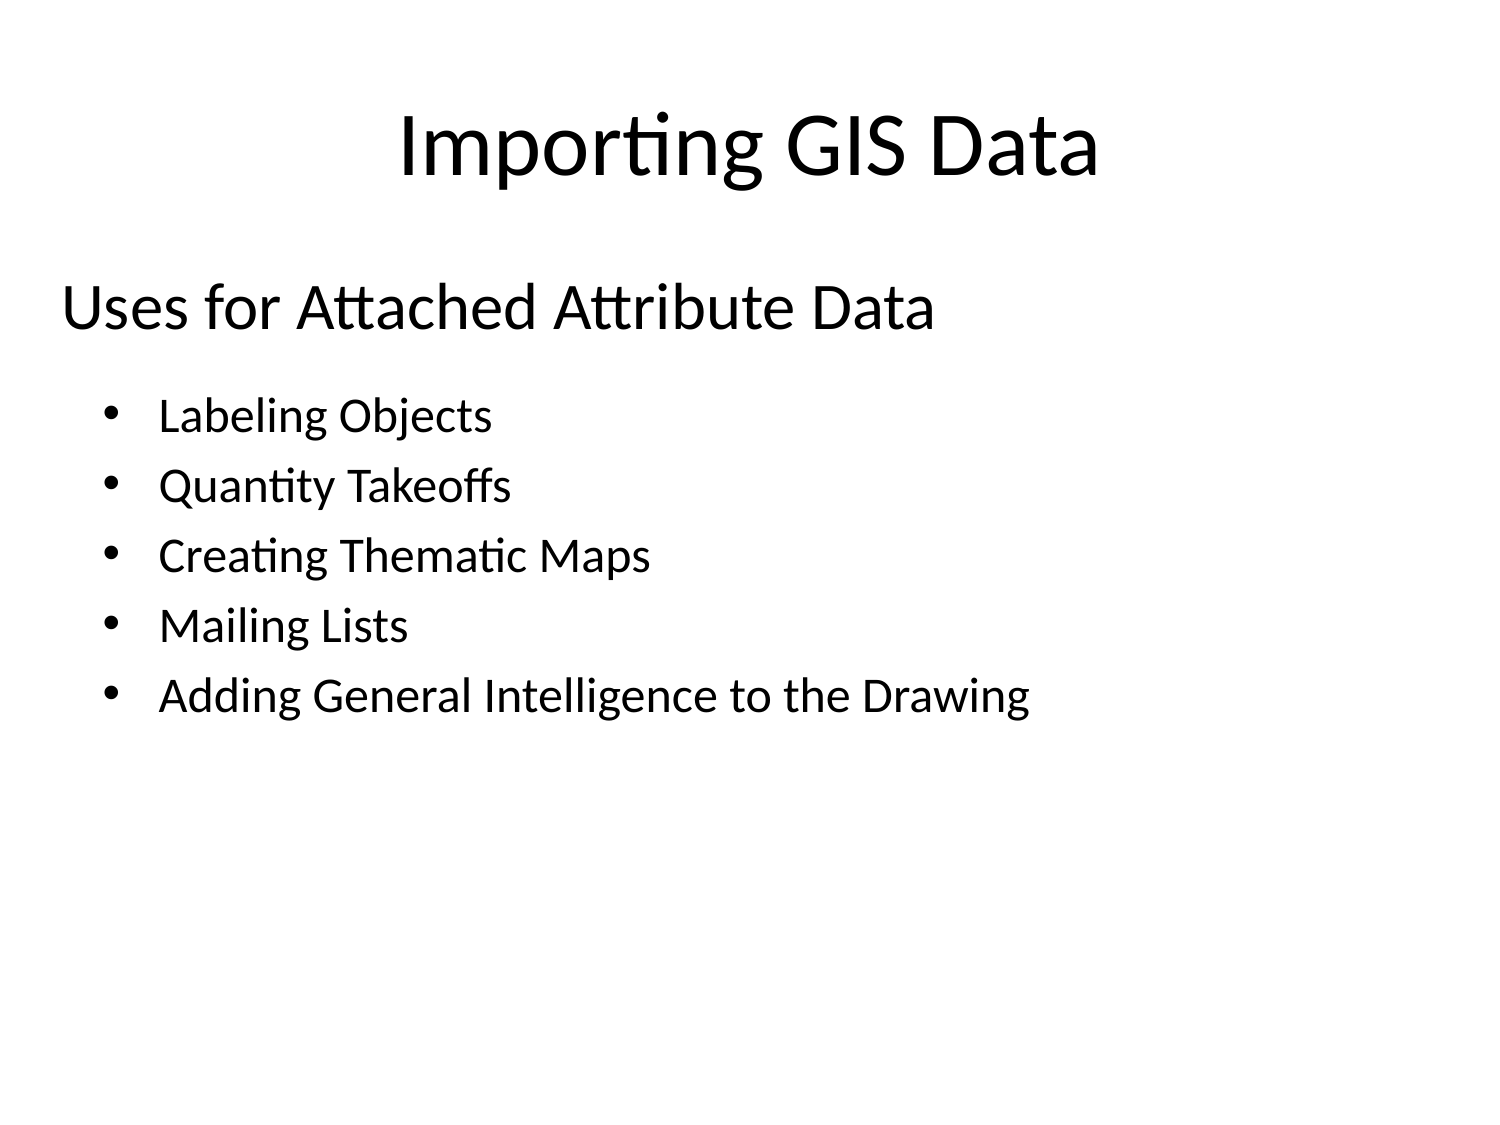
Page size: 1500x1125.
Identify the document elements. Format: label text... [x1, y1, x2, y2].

list Labeling Objects Quantity Takeoffs Creating Thematic Maps Mailing Lists Adding General Intelligence to the Drawing [87, 375, 1425, 1013]
text_box Uses for Attached Attribute Data [37, 237, 1350, 350]
title Importing GIS Data [75, 45, 1425, 233]
